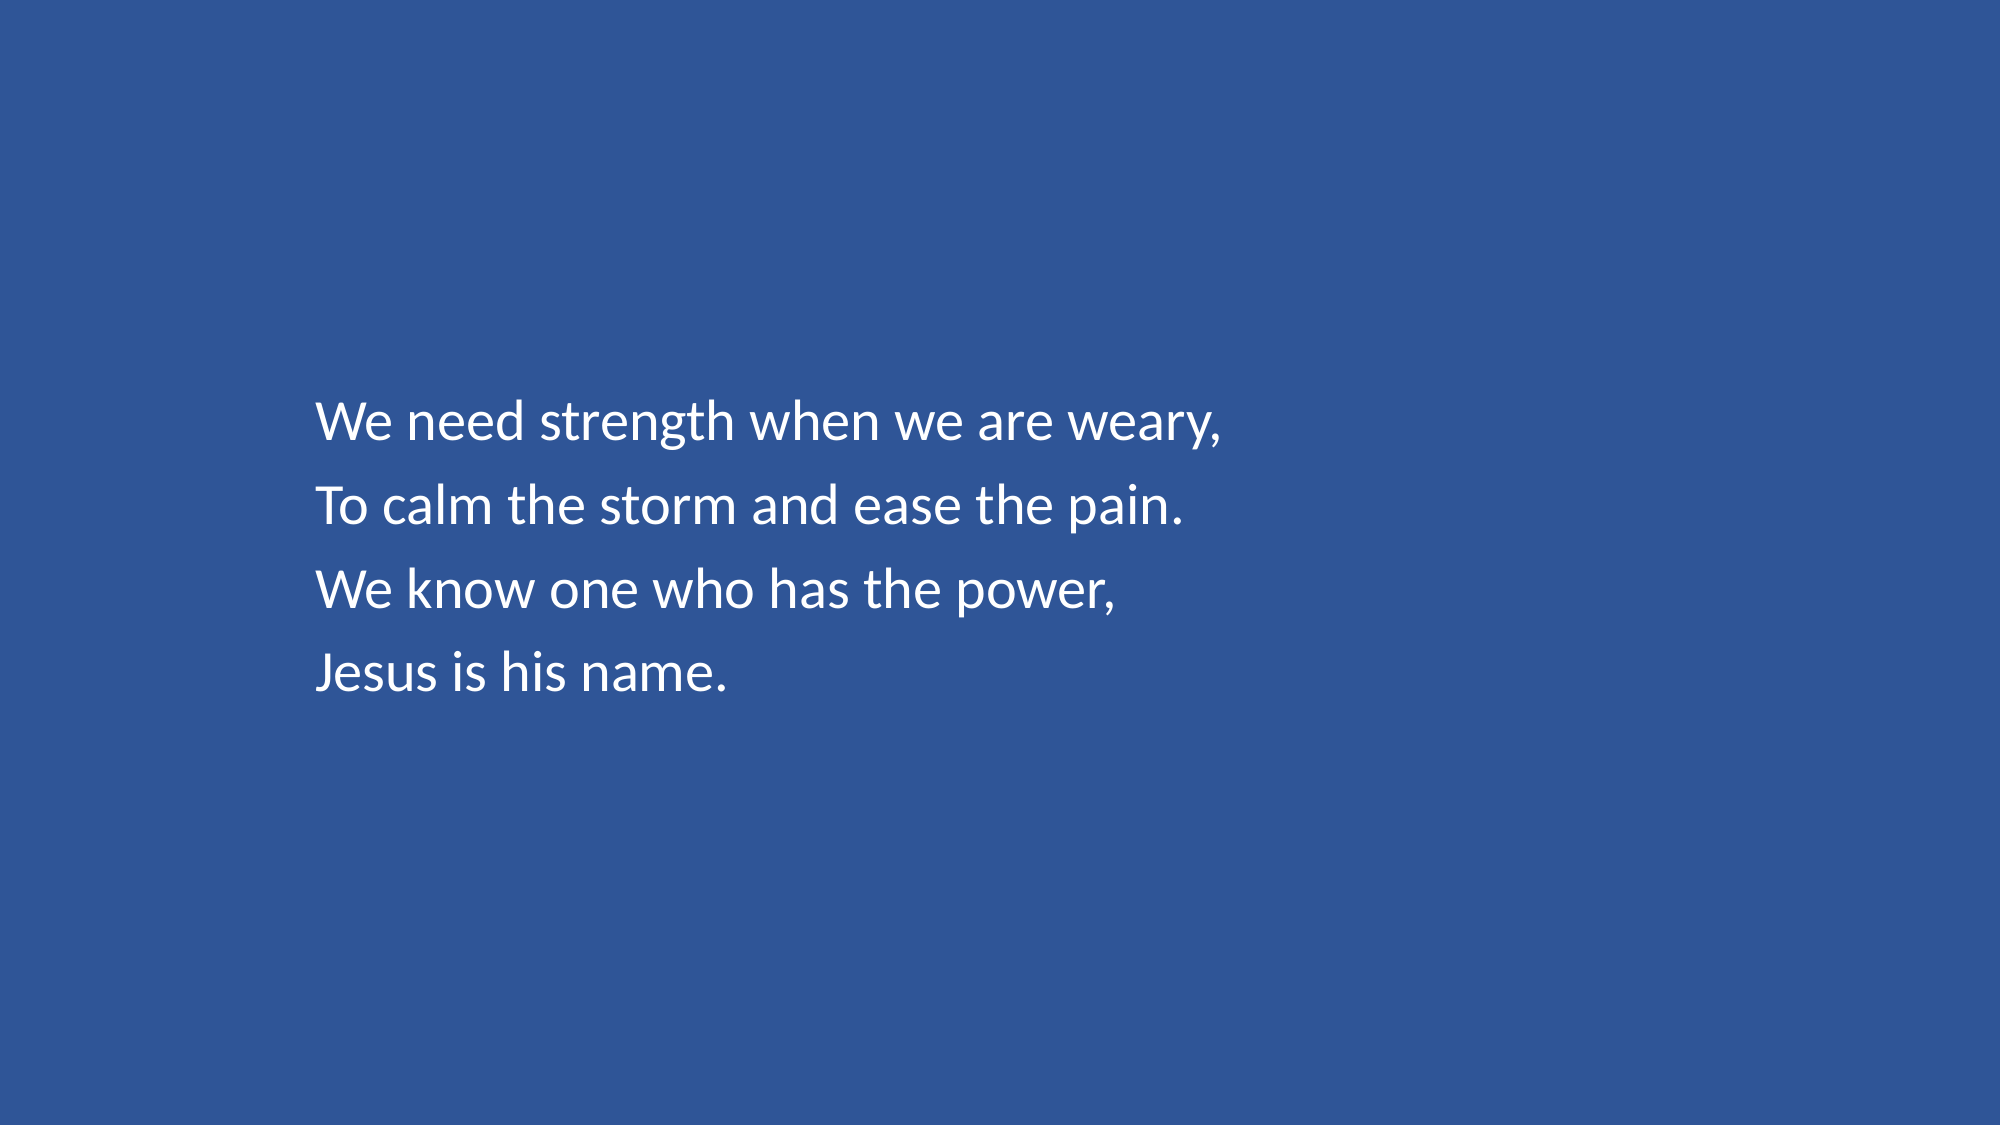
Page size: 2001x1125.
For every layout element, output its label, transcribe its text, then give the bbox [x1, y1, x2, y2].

list We need strength when we are weary, To calm the storm and ease the pain. We know one who has the power, Jesus is his name. [300, 383, 1700, 742]
